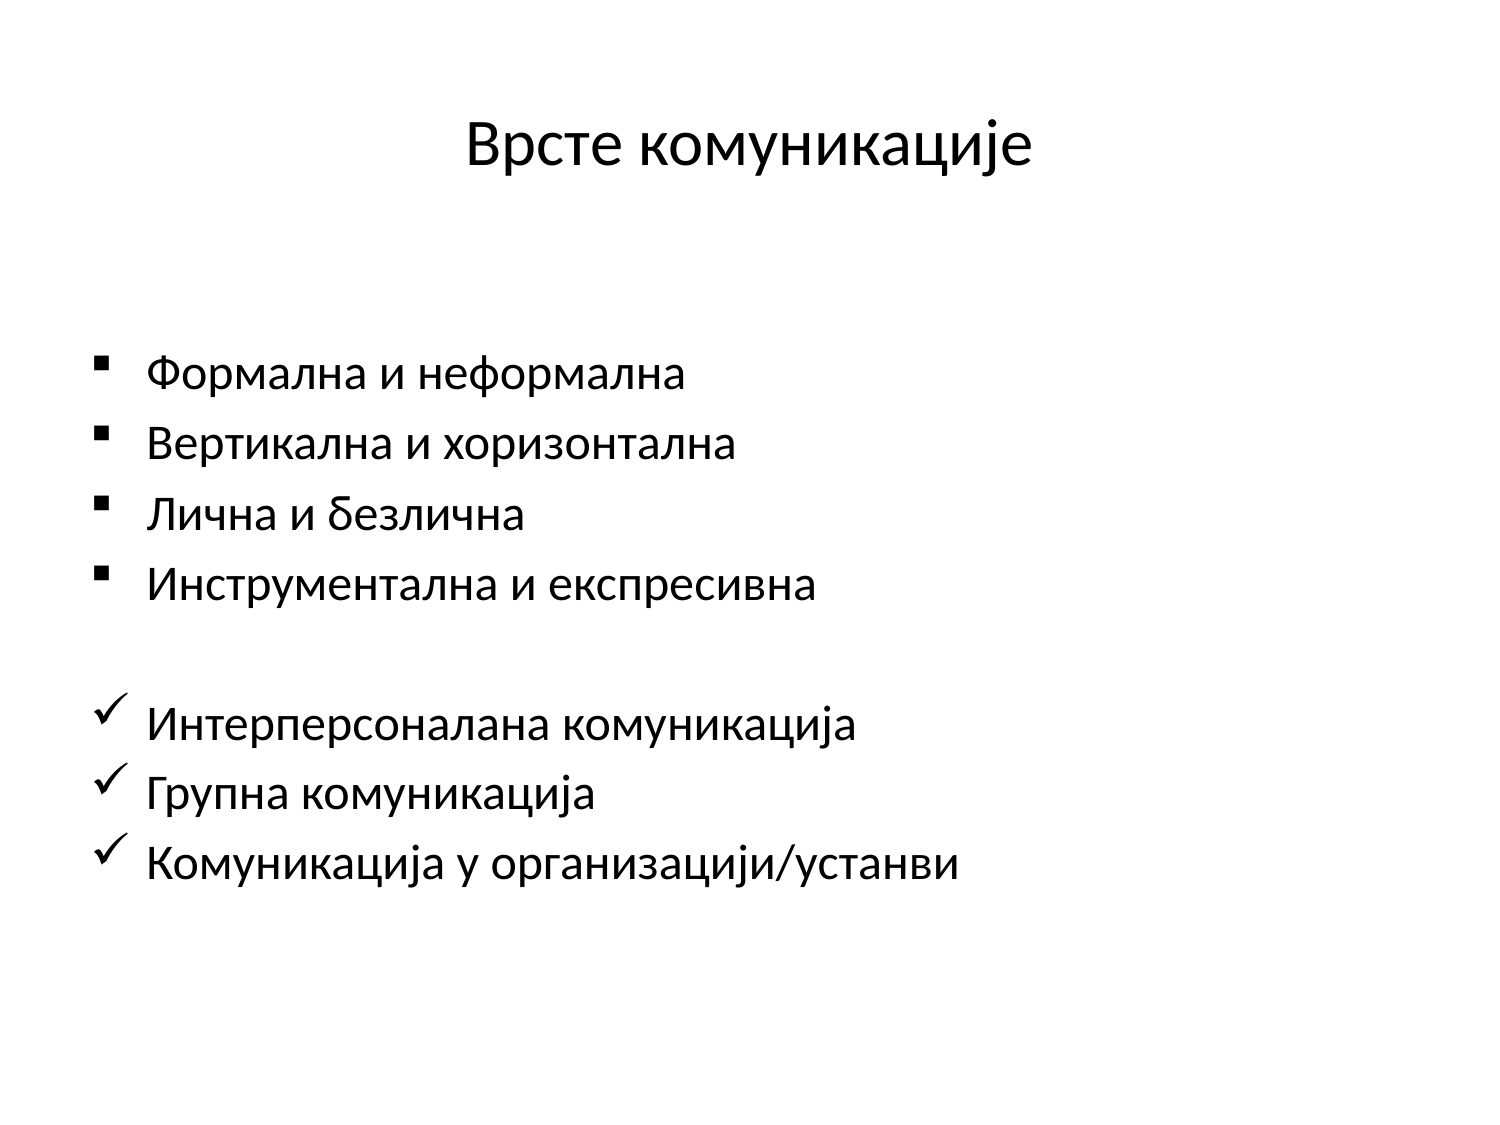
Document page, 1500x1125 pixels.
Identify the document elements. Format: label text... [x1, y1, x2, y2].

title Врсте комуникације [75, 45, 1425, 233]
list Формална и неформална Вертикална и хоризонтална Лична и безлична Инструментална и експресивна Интерперсоналана комуникација Групна комуникација Комуникација у организацији/устанви [75, 262, 1425, 1005]
